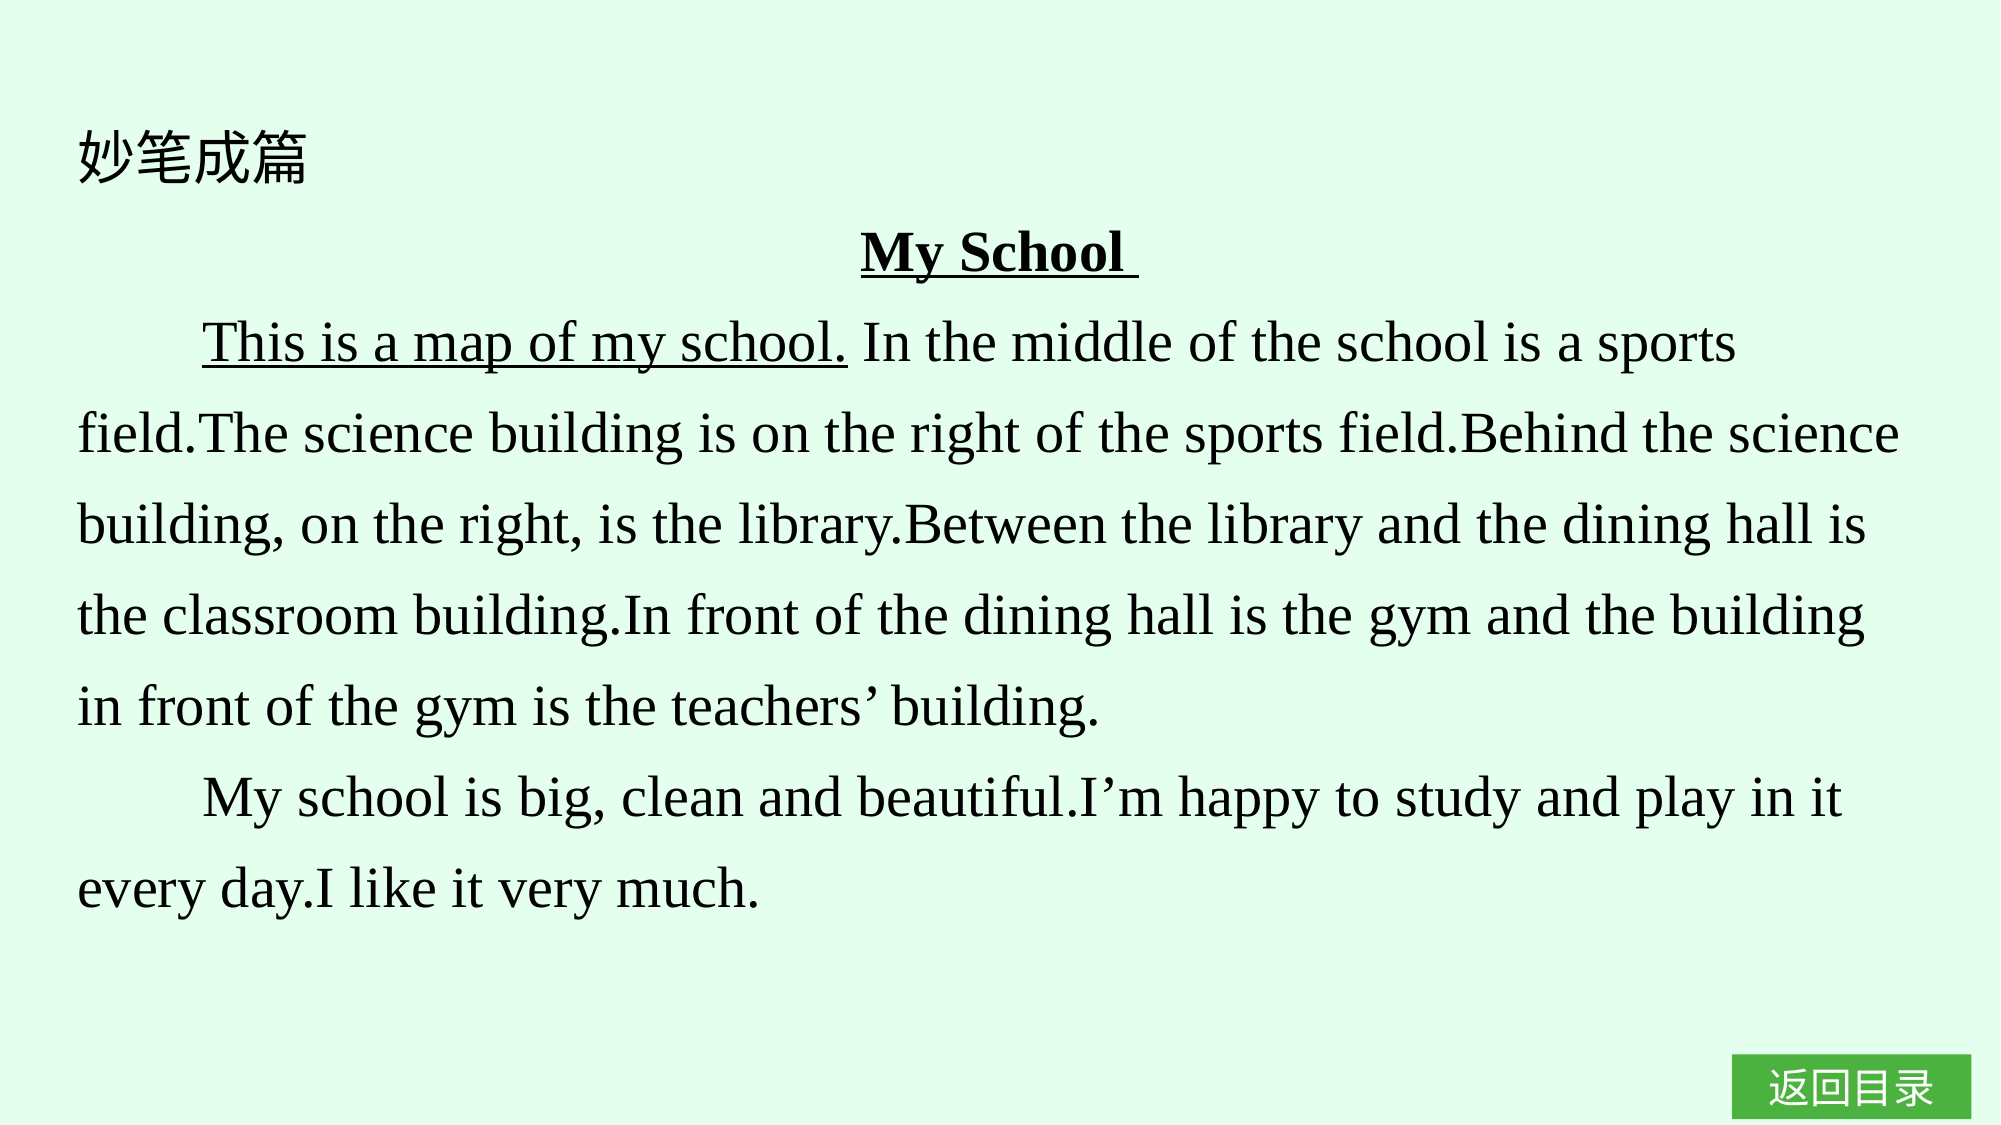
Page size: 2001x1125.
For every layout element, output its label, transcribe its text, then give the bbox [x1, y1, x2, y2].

text_box 妙笔成篇 My School This is a map of my school. In the middle of the school is a sports field.The science building is on the right of the sports field.Behind the science building, on the right, is the library.Between the library and the dining hall is the classroom building.In front of the dining hall is the gym and the building in front of the gym is the teachers’ building. My school is big, clean and beautiful.I’m happy to study and play in it every day.I like it very much. [62, 93, 1938, 927]
